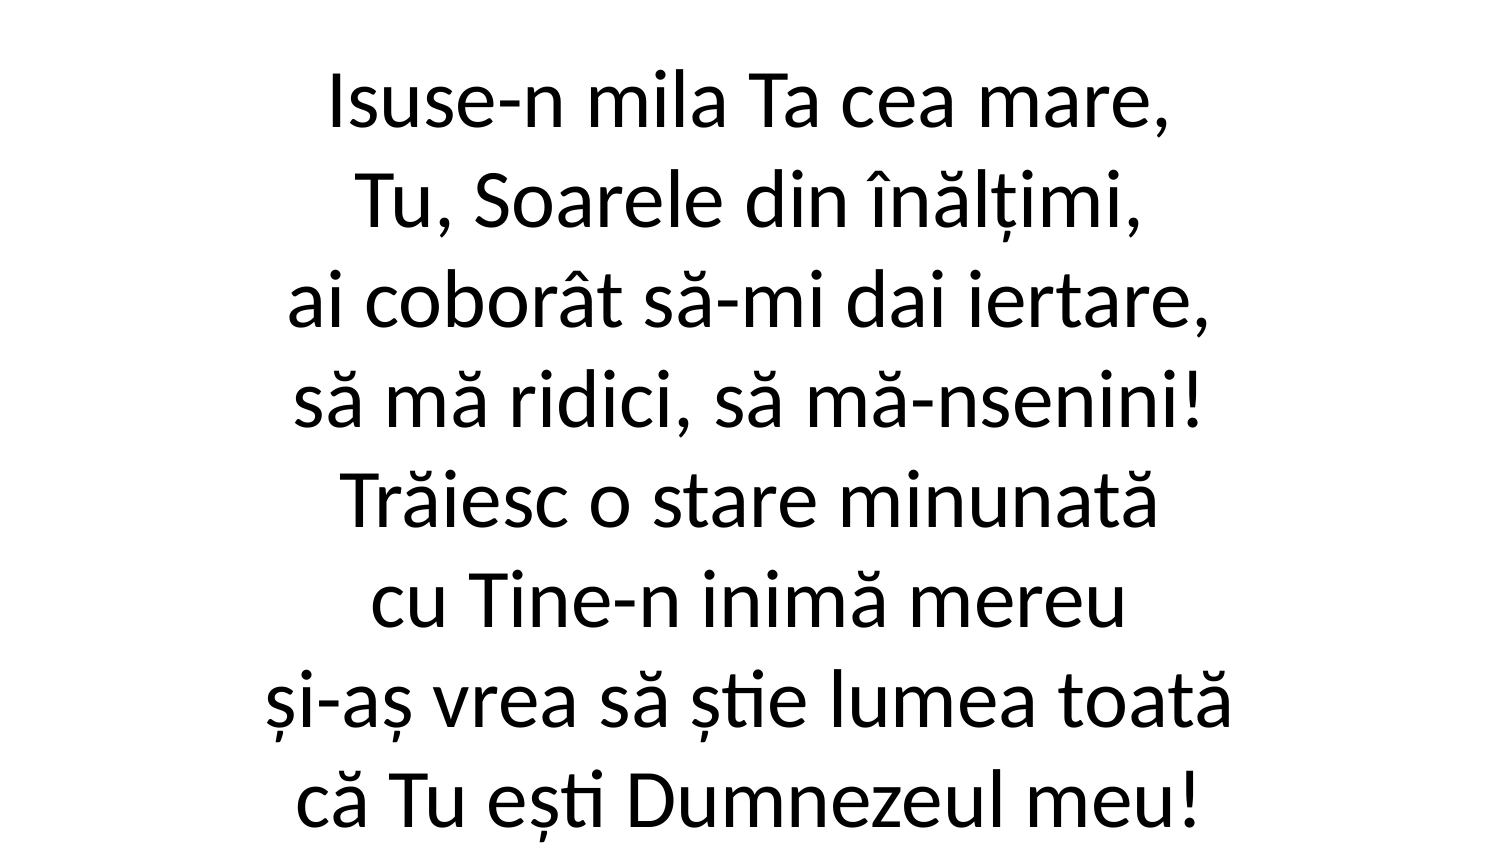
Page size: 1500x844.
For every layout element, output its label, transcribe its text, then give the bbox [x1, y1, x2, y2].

text_box Isuse-n mila Ta cea mare, Tu, Soarele din înălțimi, ai coborât să-mi dai iertare, să mă ridici, să mă-nsenini! Trăiesc o stare minunată cu Tine-n inimă mereu și-aș vrea să știe lumea toată că Tu ești Dumnezeul meu! [250, 0, 1250, 844]
